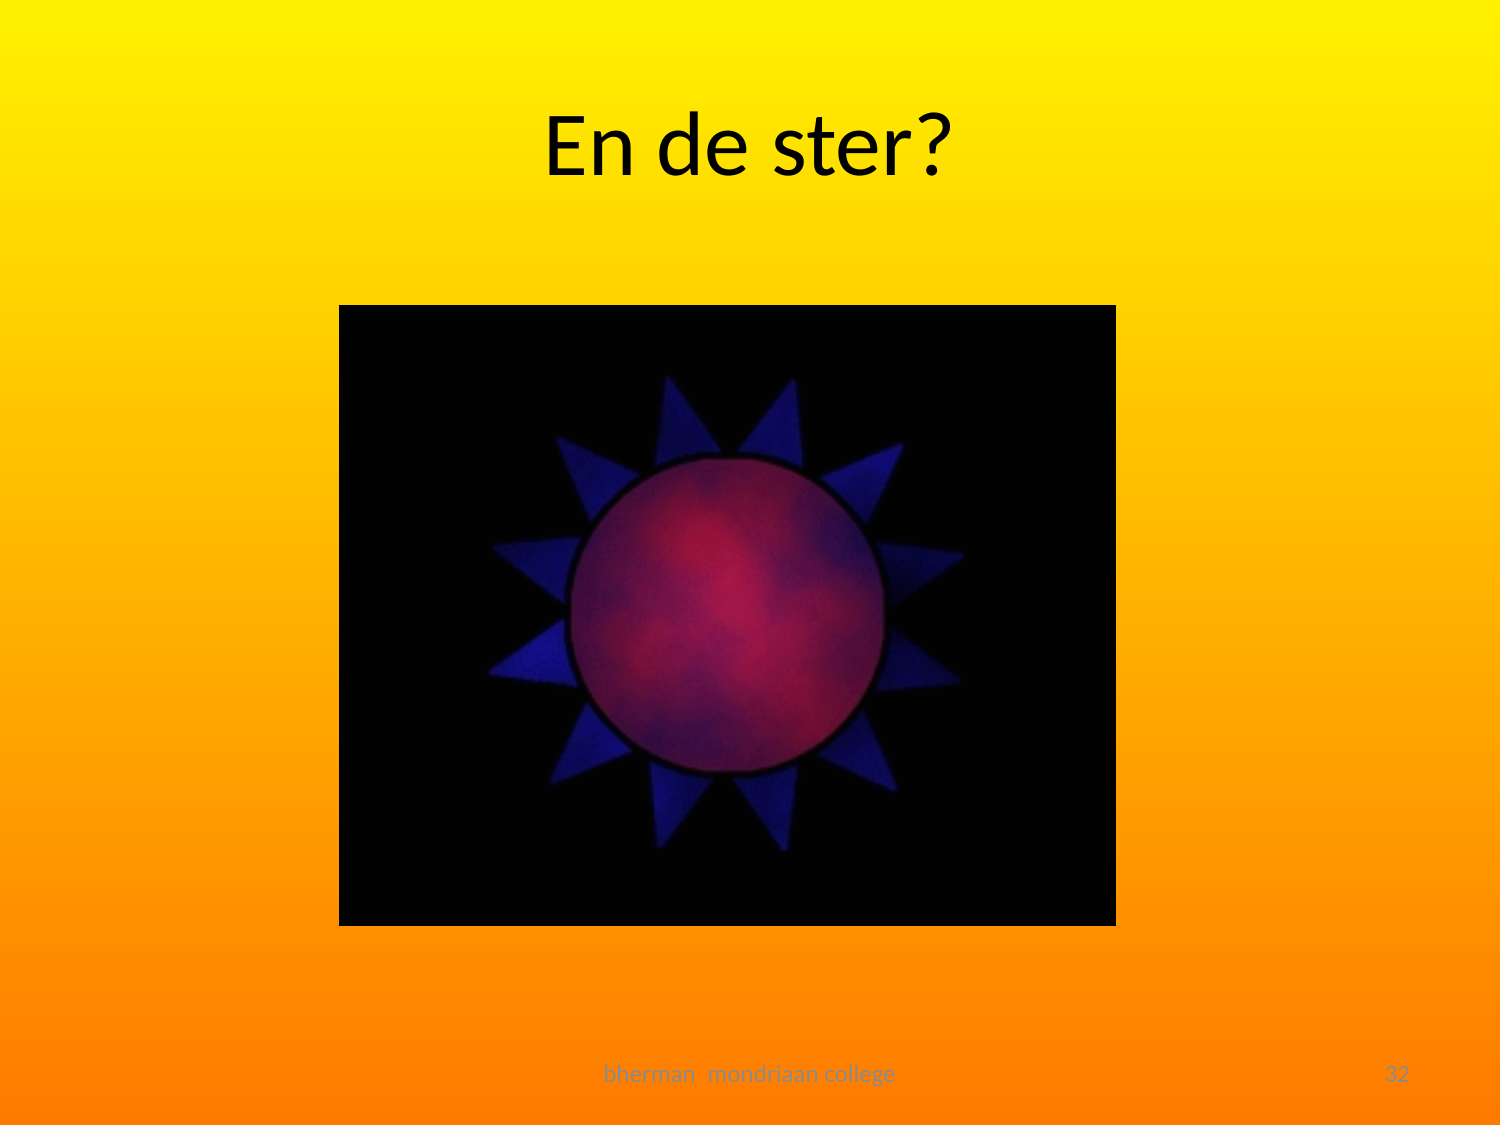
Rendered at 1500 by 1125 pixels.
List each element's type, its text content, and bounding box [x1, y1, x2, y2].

footer bherman mondriaan college [512, 1042, 988, 1103]
slide_number 32 [1074, 1042, 1425, 1103]
title En de ster? [75, 45, 1425, 233]
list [339, 305, 1116, 926]
